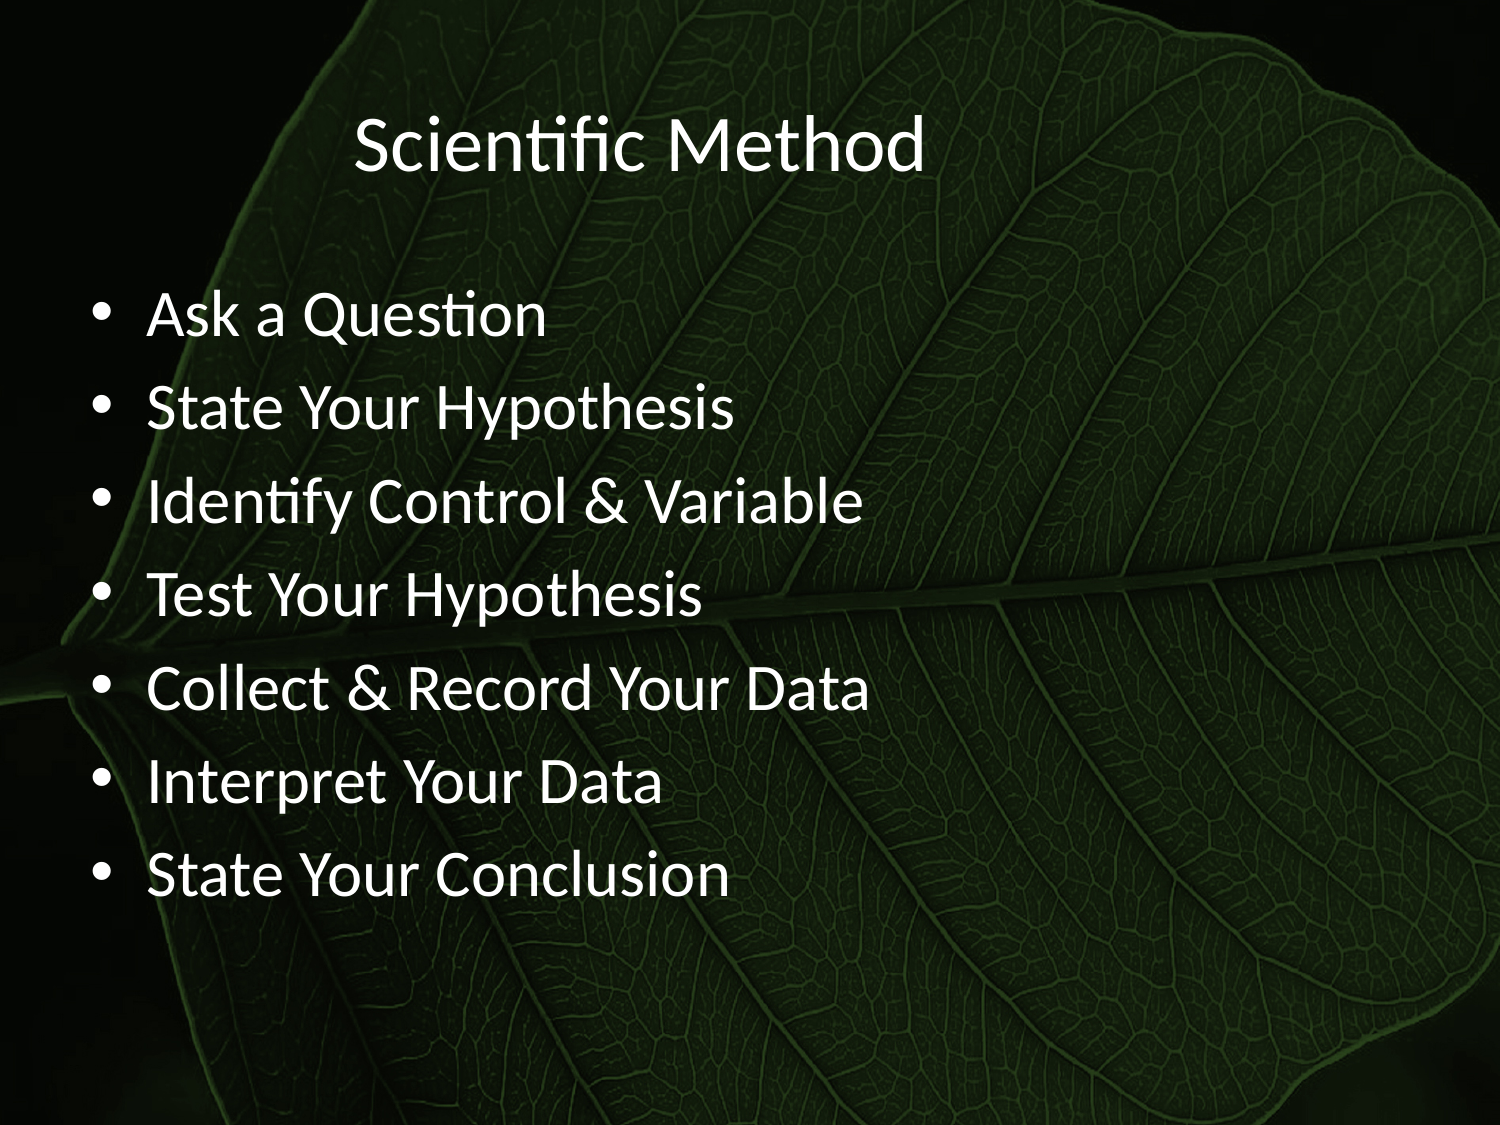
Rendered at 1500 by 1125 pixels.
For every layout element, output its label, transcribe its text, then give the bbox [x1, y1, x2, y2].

title Scientific Method [75, 45, 1425, 233]
list Ask a Question State Your Hypothesis Identify Control & Variable Test Your Hypothesis Collect & Record Your Data Interpret Your Data State Your Conclusion [75, 262, 1425, 1005]
picture [0, 0, 1500, 1125]
